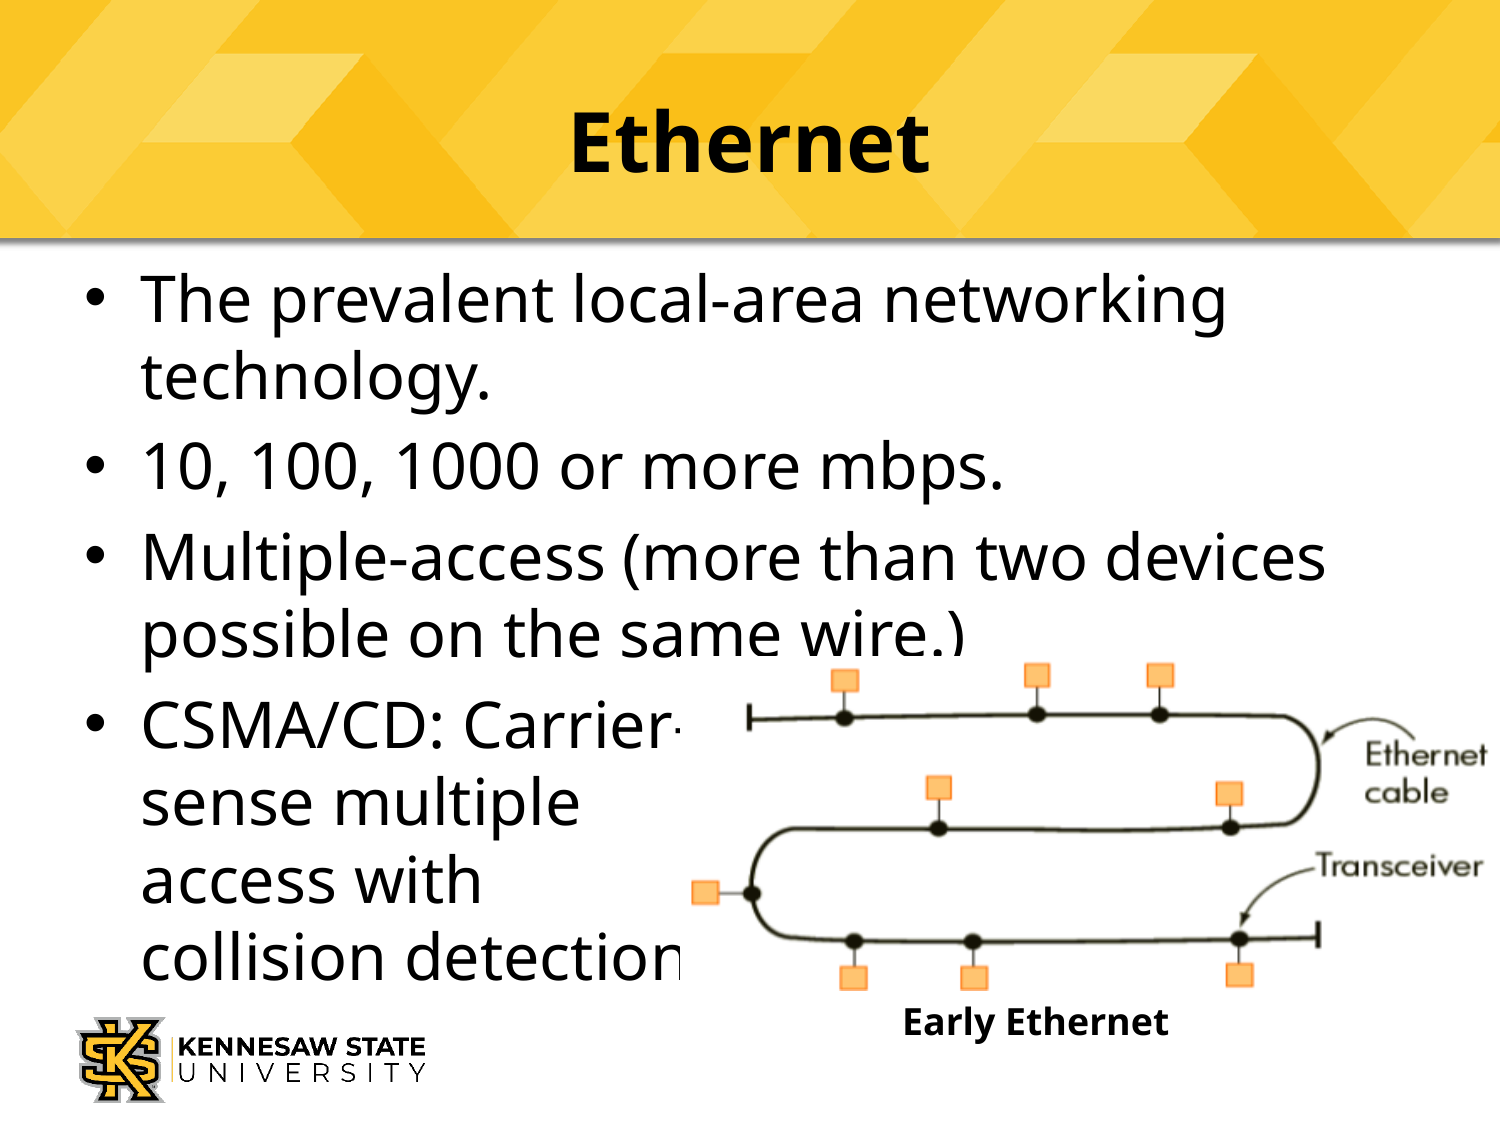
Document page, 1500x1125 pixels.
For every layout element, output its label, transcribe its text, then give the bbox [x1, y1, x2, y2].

list The prevalent local-area networking technology. 10, 100, 1000 or more mbps. Multiple-access (more than two devices possible on the same wire.) CSMA/CD: Carrier- sense multiple access with collision detection. [69, 249, 1463, 939]
picture [75, 1017, 425, 1103]
picture [679, 656, 1496, 991]
picture [0, 0, 1500, 251]
text_box Early Ethernet [887, 1000, 1212, 1051]
title Ethernet [75, 45, 1425, 233]
